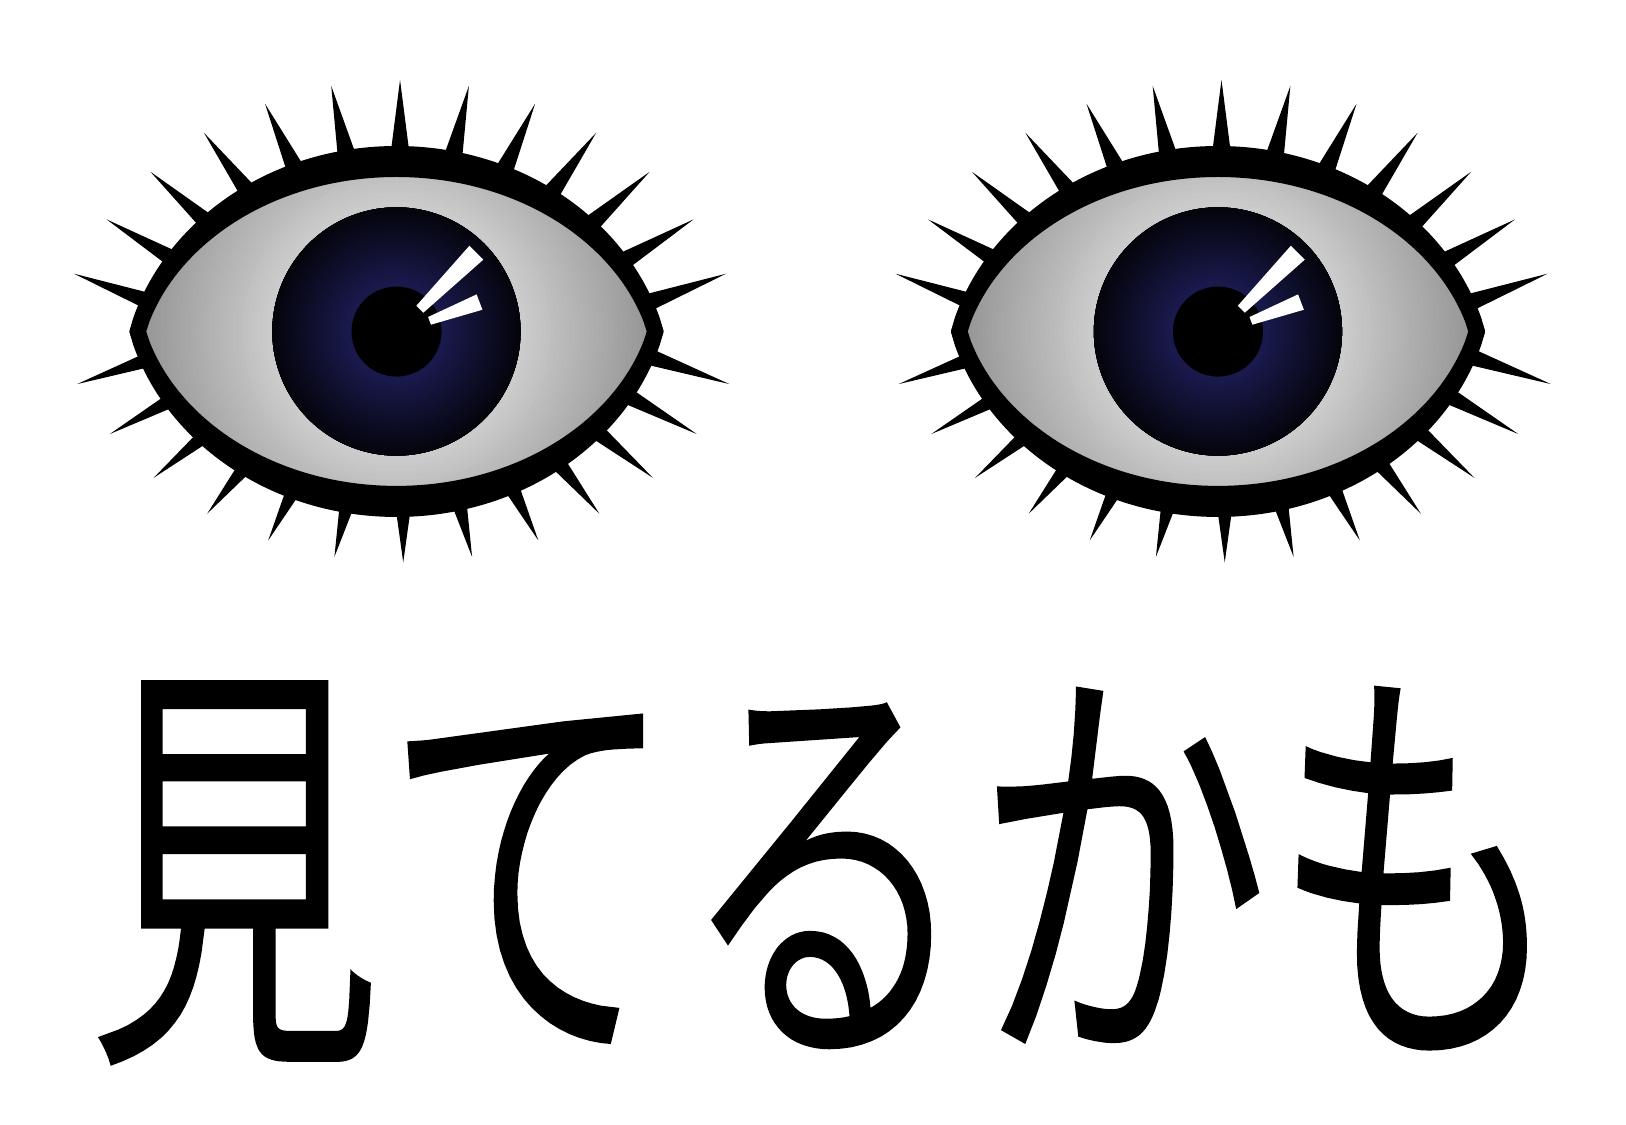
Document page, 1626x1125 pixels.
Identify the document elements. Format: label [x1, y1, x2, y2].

text_box [73, 79, 1552, 563]
